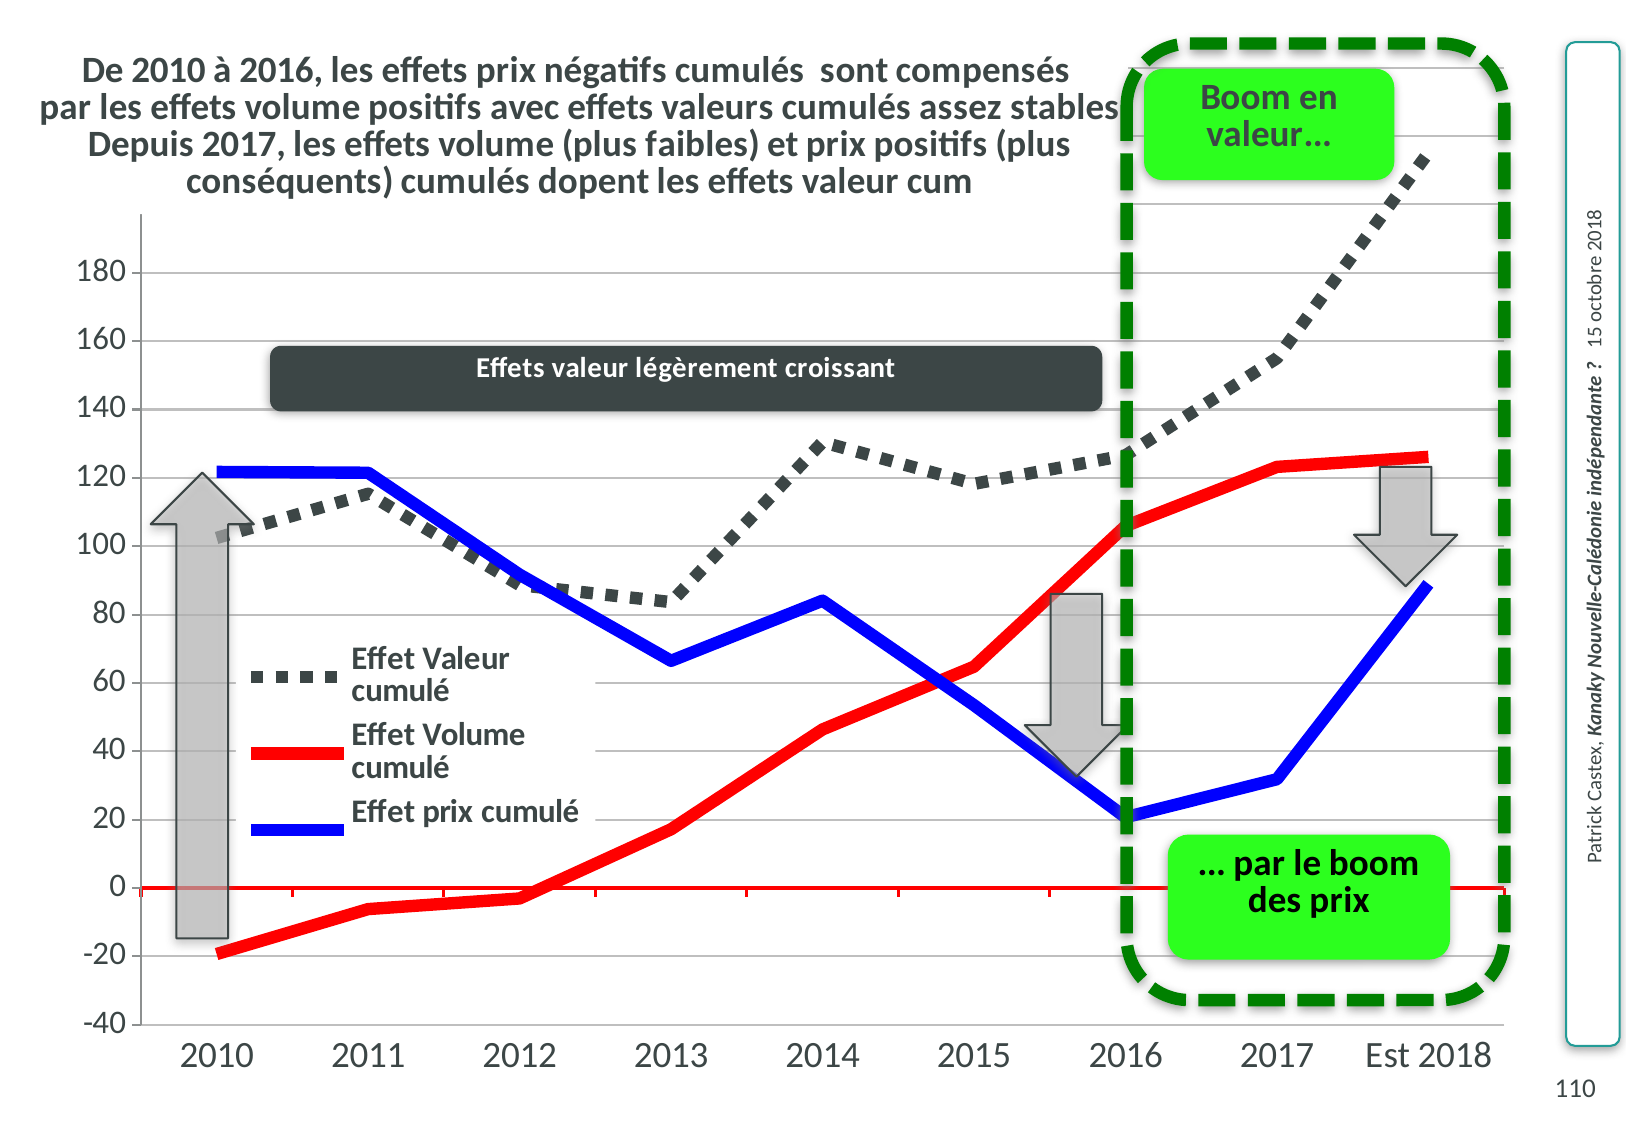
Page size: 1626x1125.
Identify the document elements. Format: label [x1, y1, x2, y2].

chart [26, 30, 1522, 1105]
